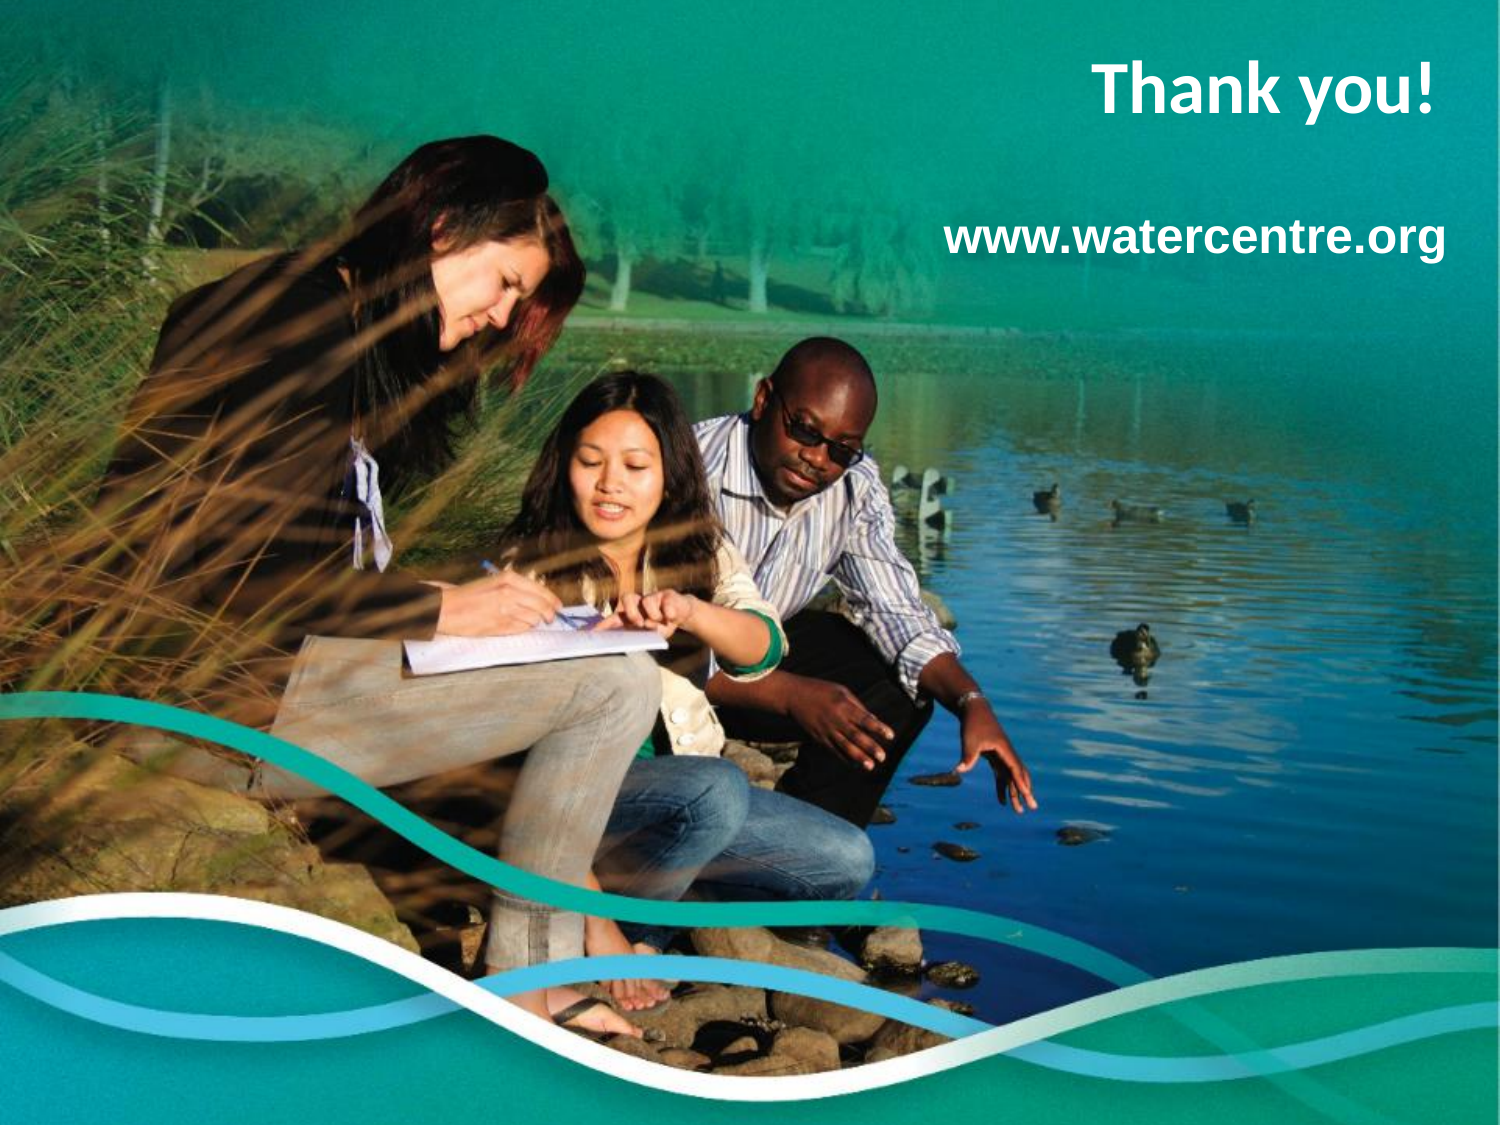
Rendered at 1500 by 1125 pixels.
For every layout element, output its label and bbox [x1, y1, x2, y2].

list [0, 0, 1500, 1125]
